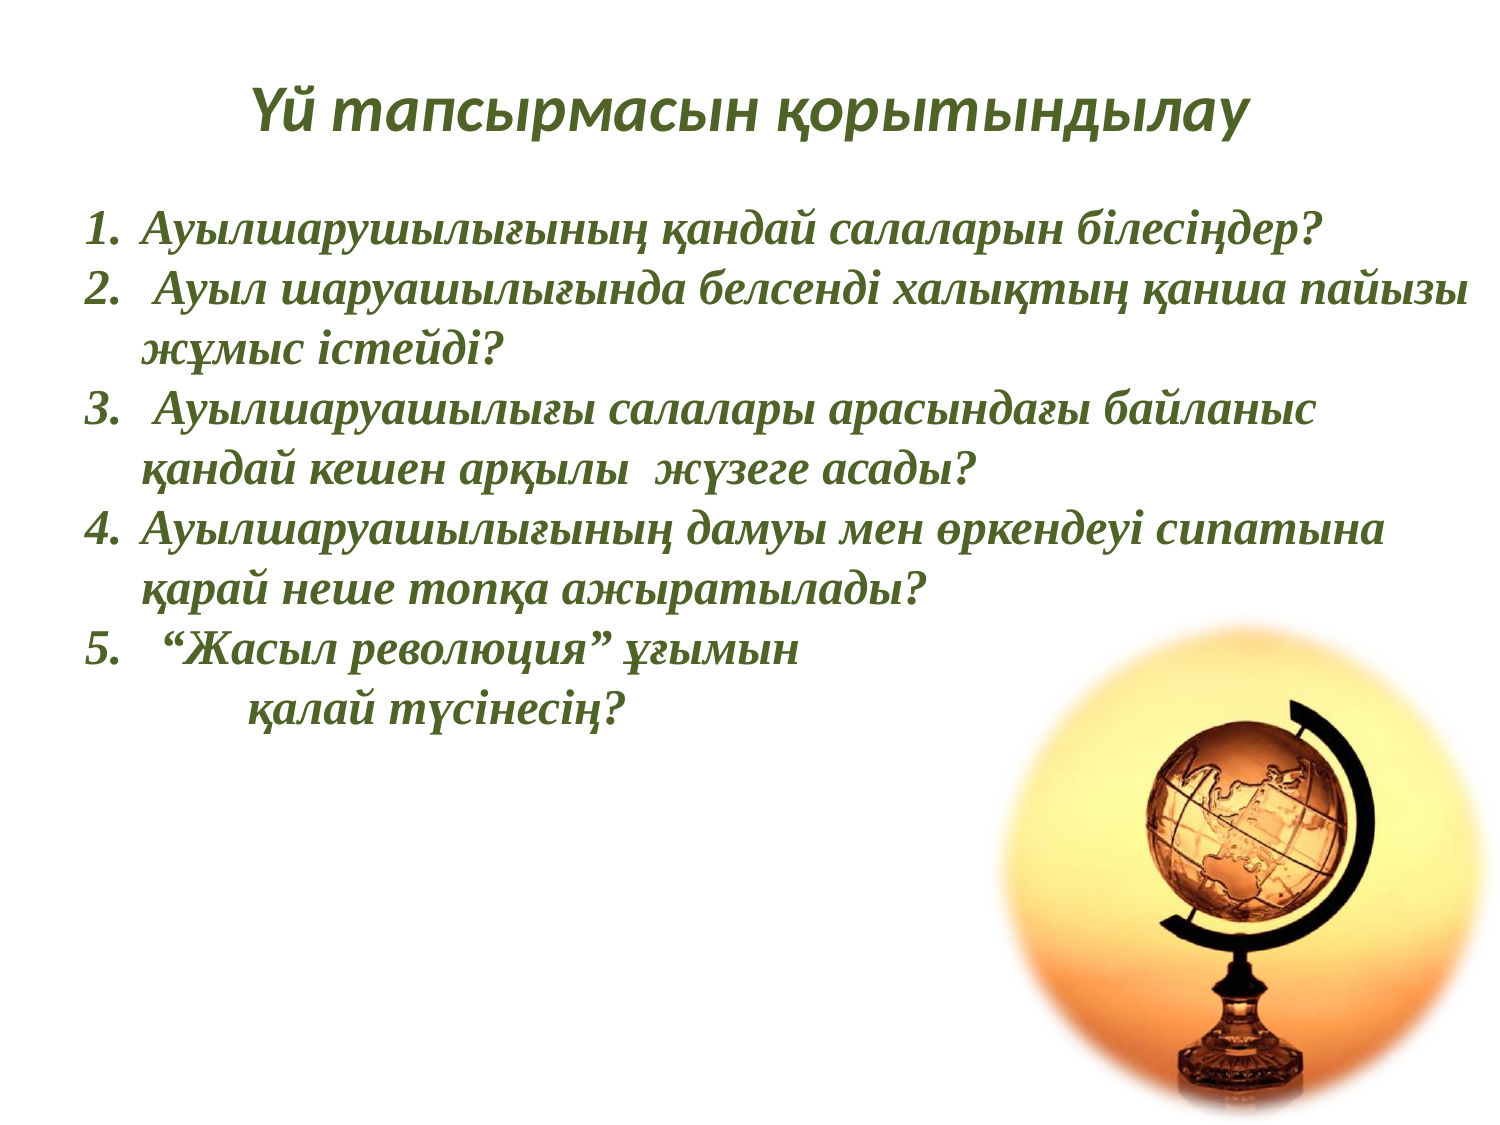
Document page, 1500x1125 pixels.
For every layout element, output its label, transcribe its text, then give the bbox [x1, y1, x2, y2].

title Үй тапсырмасын қорытындылау [75, 45, 1425, 164]
text_box Ауылшарушылығының қандай салаларын білесіңдер? Ауыл шаруашылығында белсенді халықтың қанша пайызы жұмыс істейді? Ауылшаруашылығы салалары арасындағы байланыс қандай кешен арқылы жүзеге асады? Ауылшаруашылығының дамуы мен өркендеуі сипатына қарай неше топқа ажыратылады? “Жасыл революция” ұғымын қалай түсінесің? [70, 187, 1485, 788]
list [985, 610, 1500, 1125]
